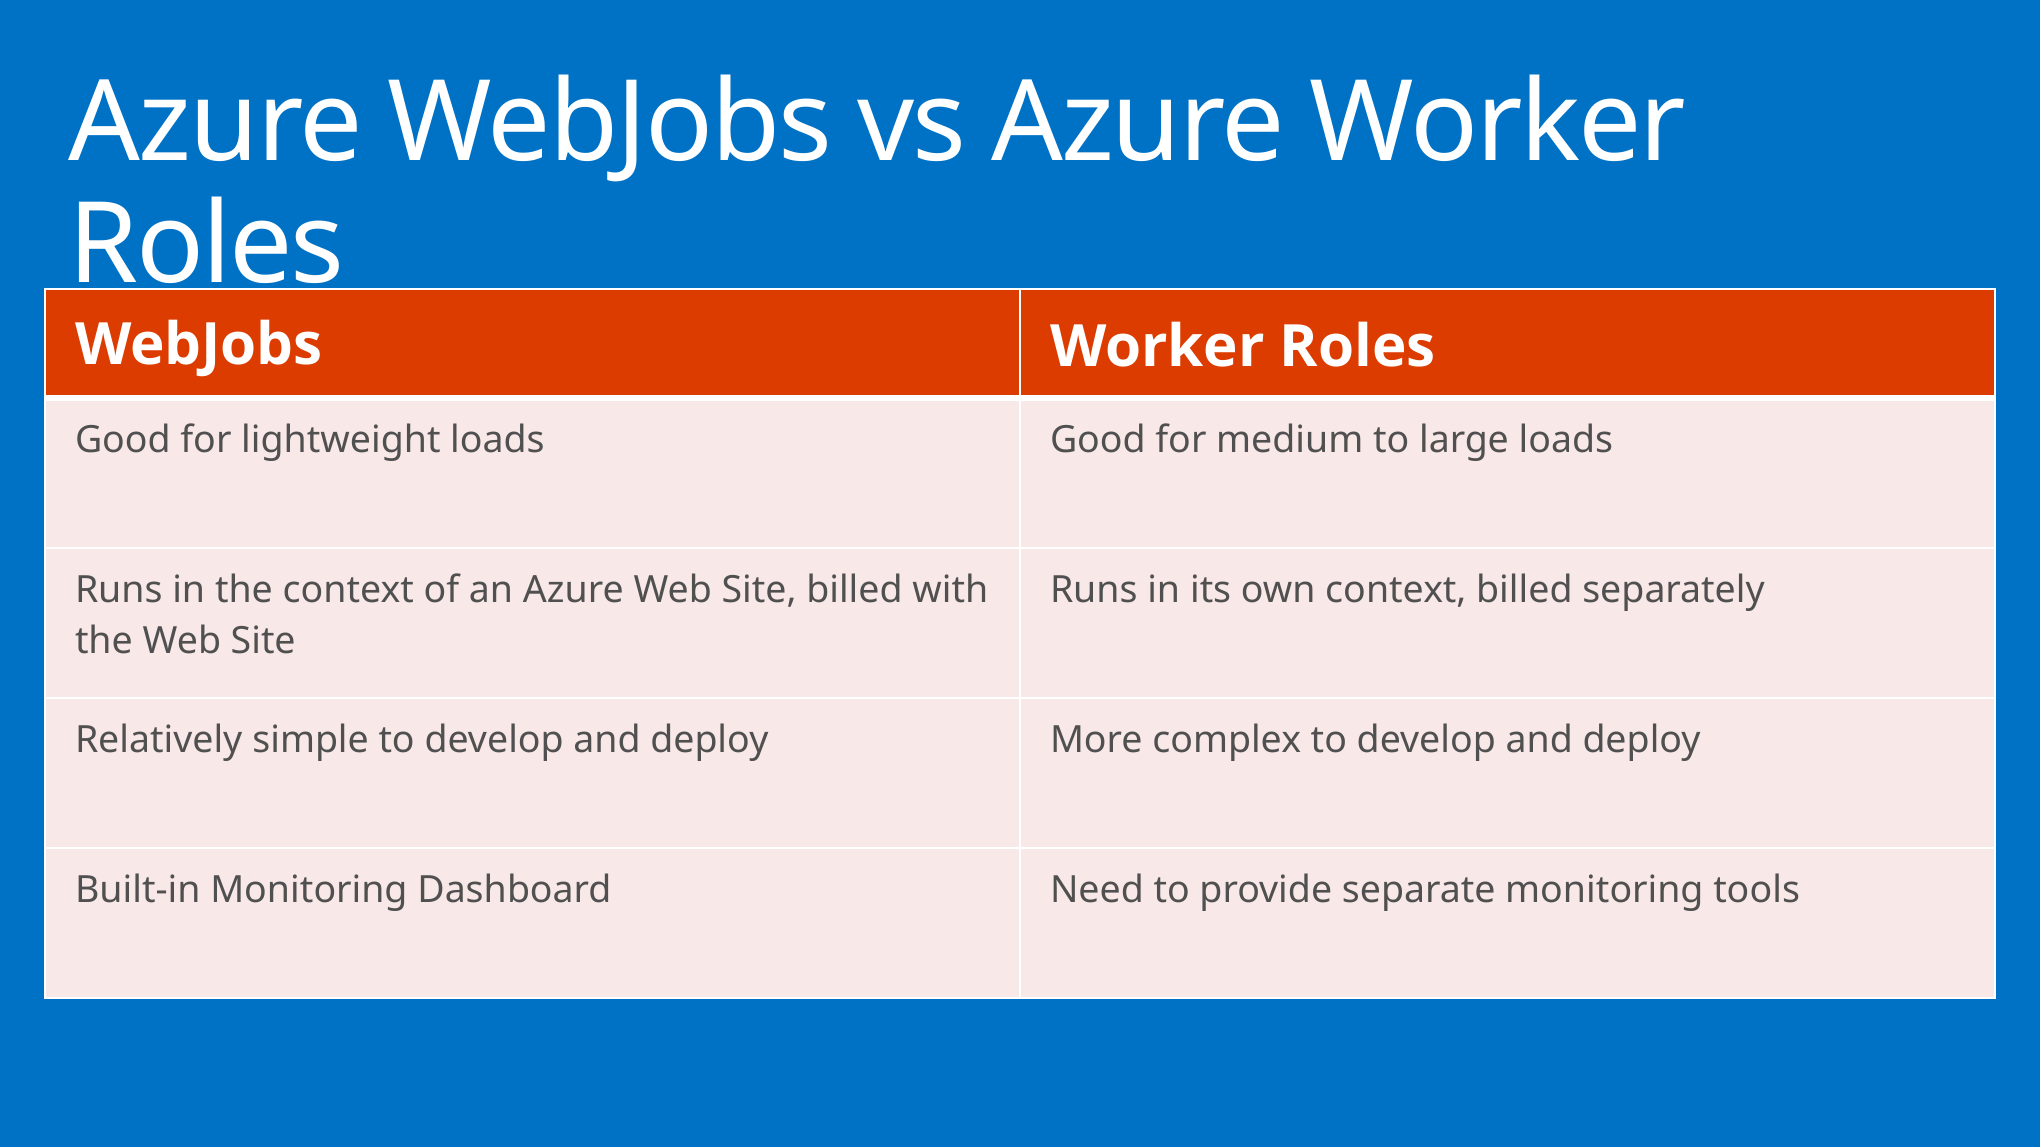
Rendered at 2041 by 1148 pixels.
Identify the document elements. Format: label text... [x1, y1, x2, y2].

table_cell Good for lightweight loads [46, 401, 1019, 547]
table_cell Runs in the context of an Azure Web Site, billed with the Web Site [46, 549, 1019, 697]
table_cell Relatively simple to develop and deploy [46, 699, 1019, 847]
table_header WebJobs [46, 290, 1019, 395]
table_cell More complex to develop and deploy [1021, 699, 1994, 847]
table_cell Built-in Monitoring Dashboard [46, 849, 1019, 997]
table_cell Need to provide separate monitoring tools [1021, 849, 1994, 997]
table_cell Runs in its own context, billed separately [1021, 549, 1994, 697]
table_header Worker Roles [1021, 290, 1994, 395]
table_cell Good for medium to large loads [1021, 401, 1994, 547]
title Azure WebJobs vs Azure Worker Roles [45, 48, 1996, 199]
